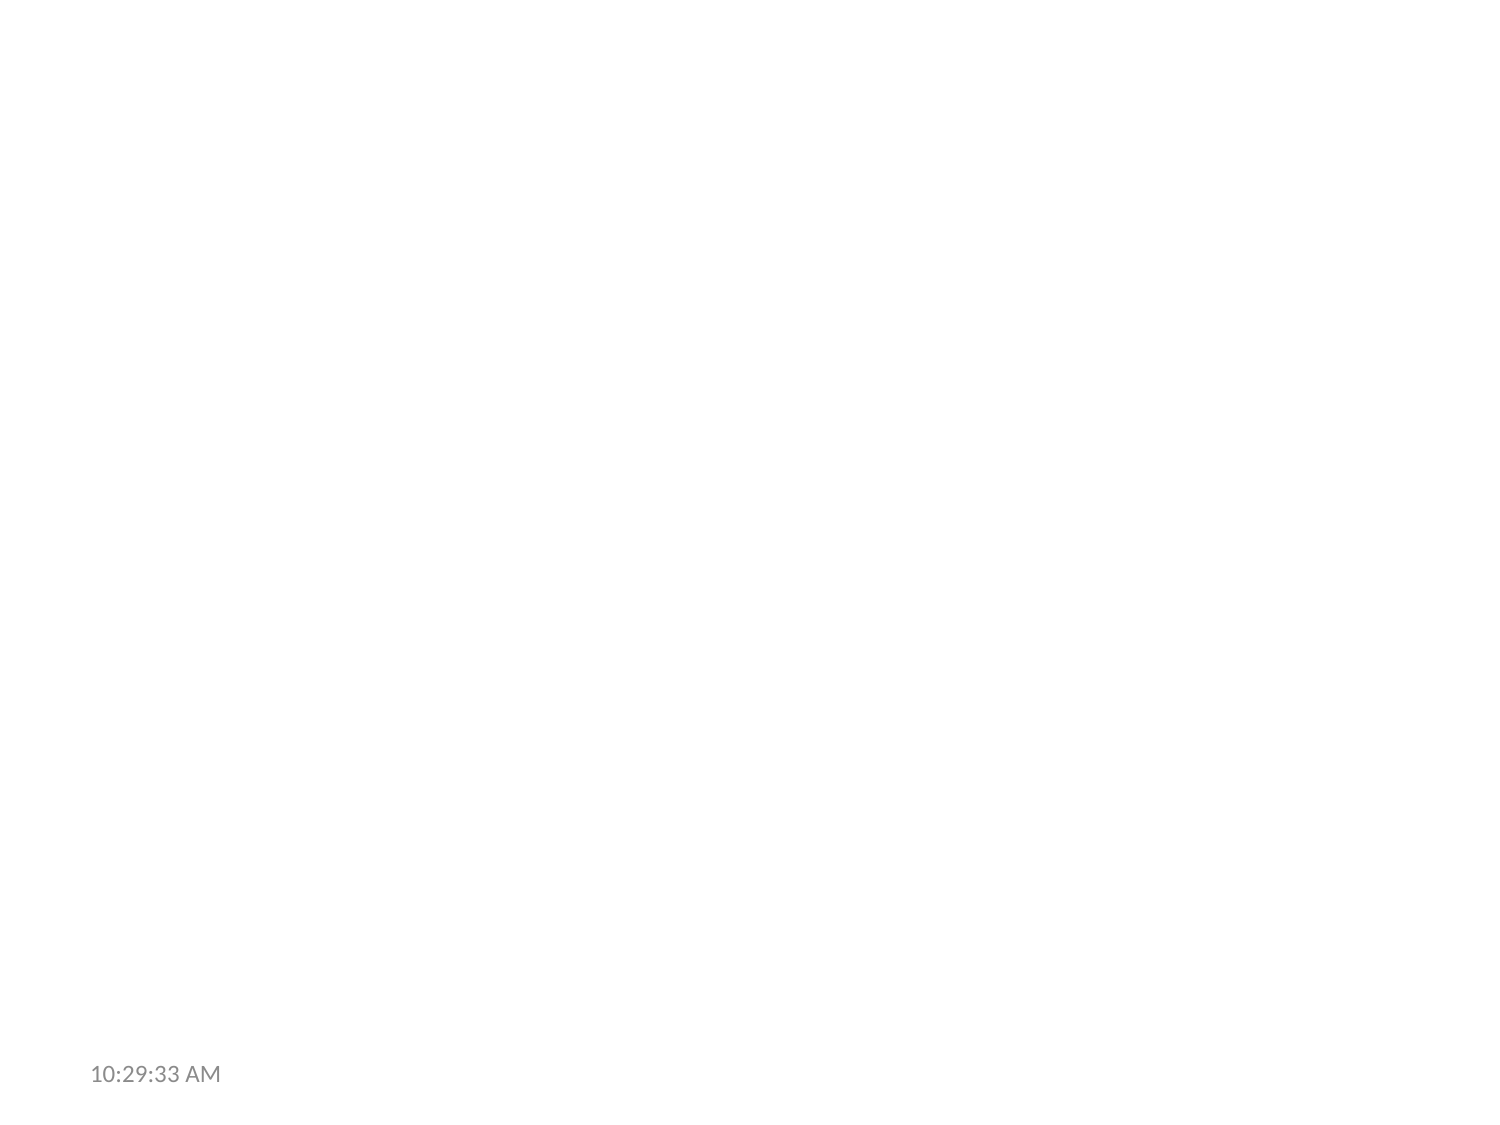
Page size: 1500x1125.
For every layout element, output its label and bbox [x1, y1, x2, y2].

slide_number [75, 1042, 425, 1103]
